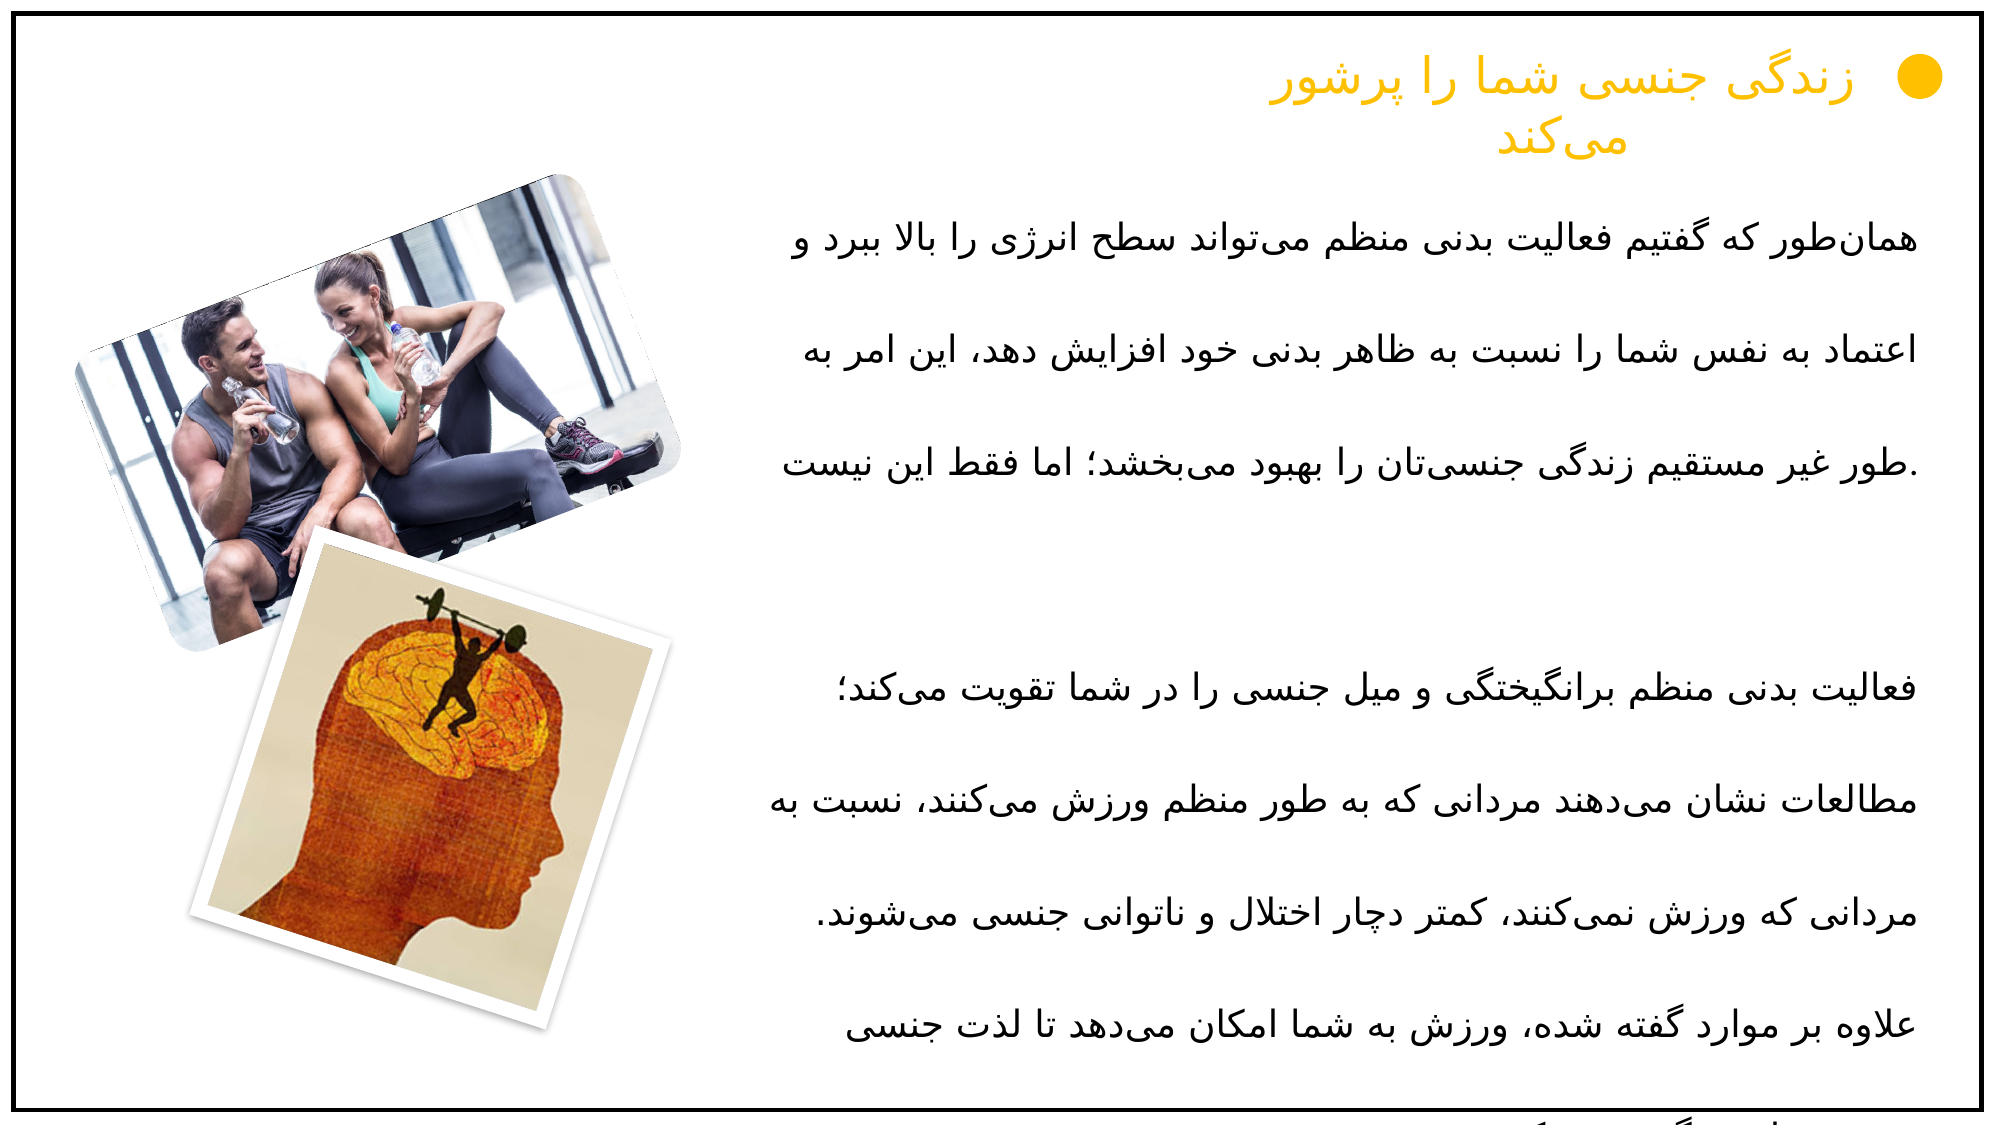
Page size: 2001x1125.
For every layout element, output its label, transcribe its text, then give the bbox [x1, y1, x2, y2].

picture [90, 184, 666, 1010]
text_box همان‌طور که گفتیم فعالیت بدنی منظم می‌تواند سطح انرژی را بالا ببرد و اعتماد به نفس شما را نسبت به ظاهر بدنی خود افزایش دهد، این امر به طور غیر مستقیم زندگی جنسی‌تان را بهبود می‌بخشد؛ اما فقط این نیست. فعالیت بدنی منظم برانگیختگی و میل جنسی را در شما تقویت می‌کند؛ مطالعات نشان می‌دهند مردانی که به طور منظم ورزش می‌کنند، نسبت به مردانی که ورزش نمی‌کنند، کمتر دچار اختلال و ناتوانی جنسی می‌شوند. علاوه بر موارد گفته شده، ورزش به شما امکان می‌دهد تا لذت جنسی بیشتری از زندگی مشترک خود ببرید. [716, 138, 1934, 1125]
text_box زندگی جنسی شما را پرشور می‌کند [1233, 36, 1894, 138]
